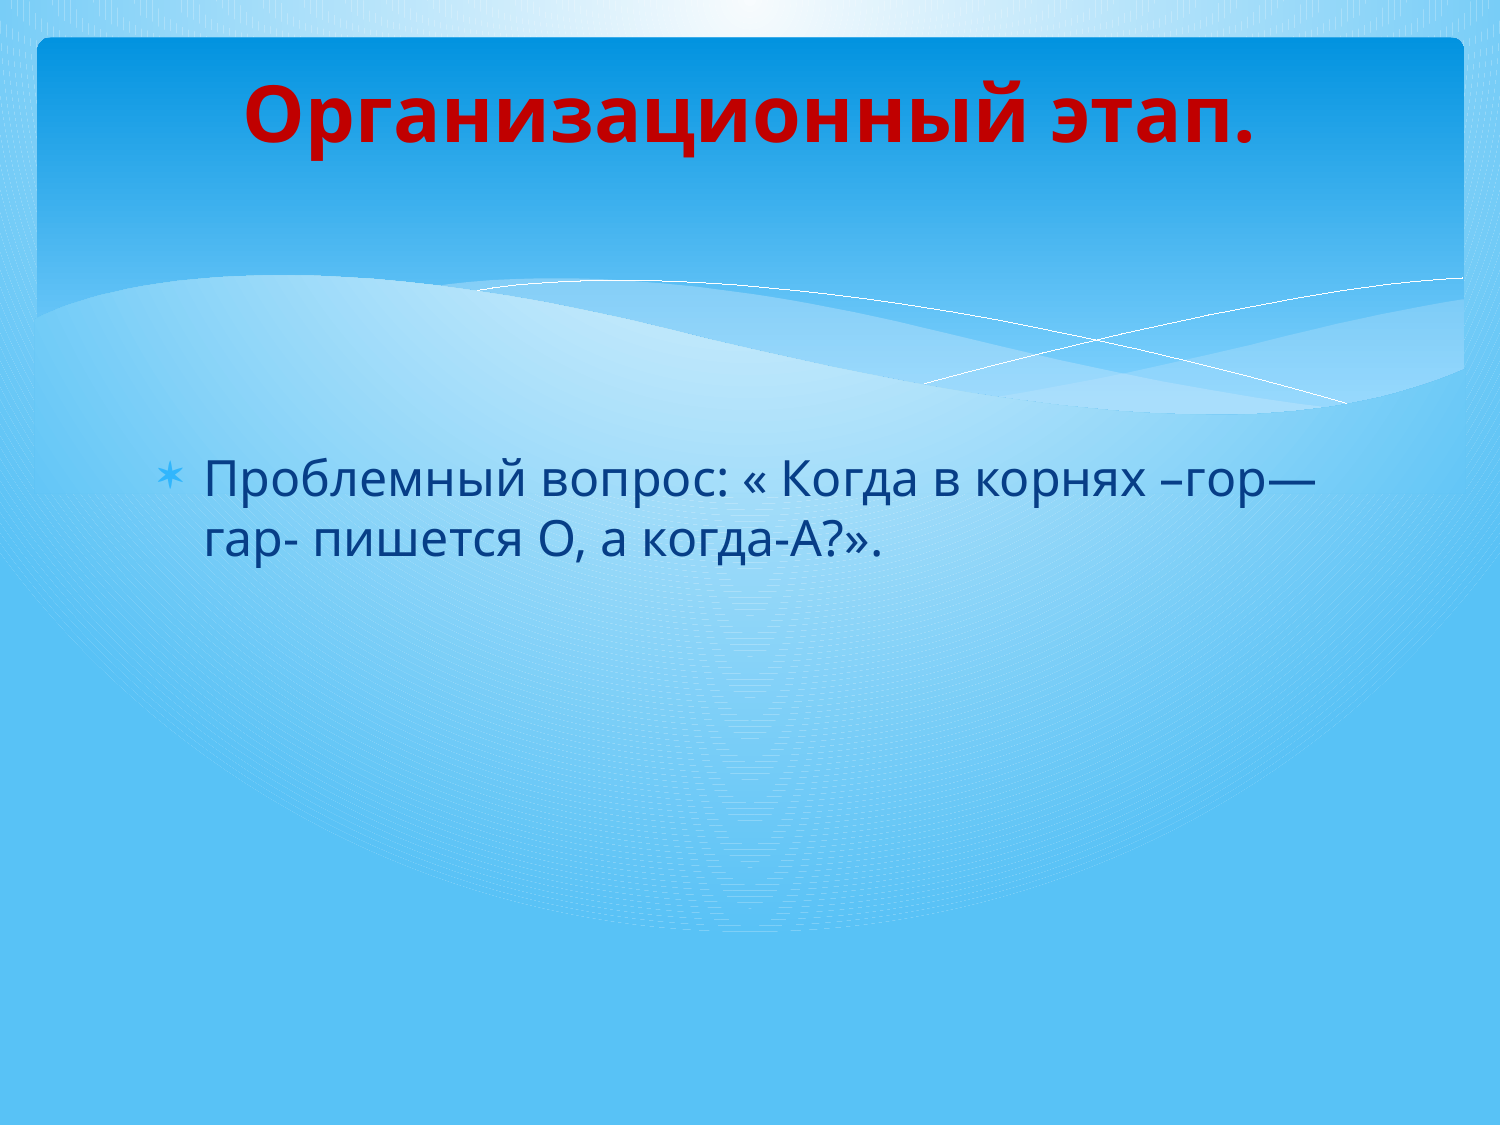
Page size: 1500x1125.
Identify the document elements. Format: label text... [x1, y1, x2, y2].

title Организационный этап. [75, 55, 1425, 261]
list Проблемный вопрос: « Когда в корнях –гор—гар- пишется О, а когда-А?». [143, 438, 1359, 1005]
